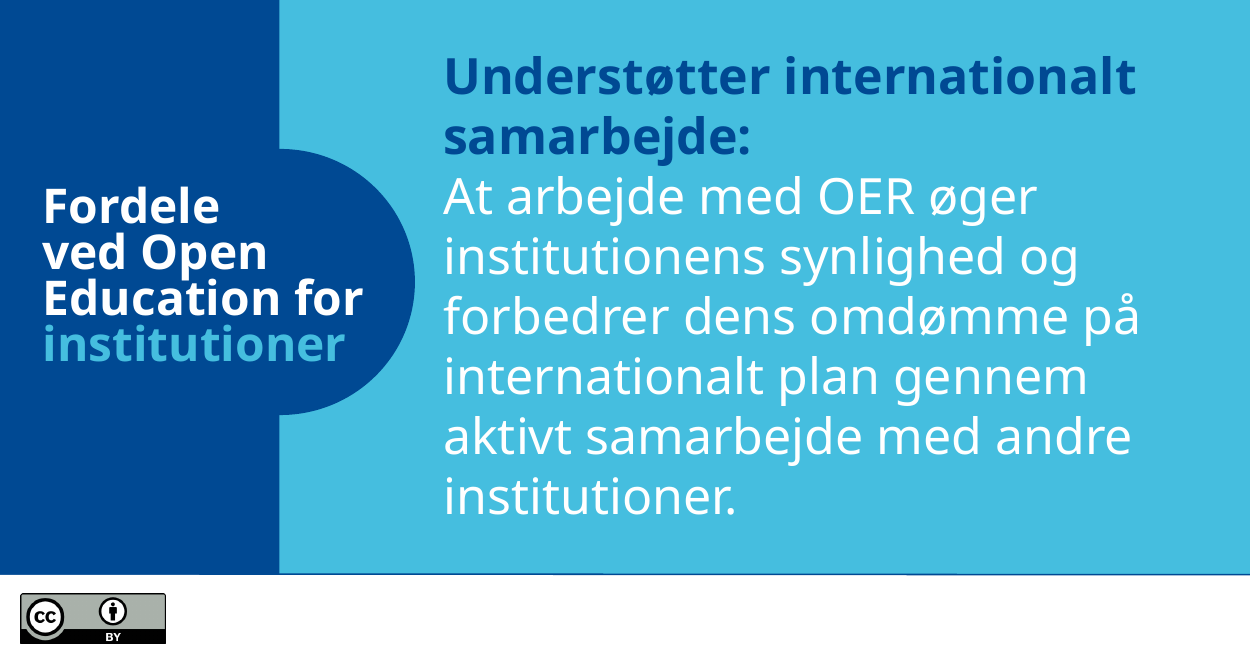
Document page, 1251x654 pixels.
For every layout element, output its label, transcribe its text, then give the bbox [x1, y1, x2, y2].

text_box [382, 194, 415, 370]
text_box [206, 148, 355, 171]
text_box Fordele ved Open Education for institutioner [27, 171, 382, 386]
text_box [0, 0, 280, 573]
text_box Understøtter internationalt samarbejde: At arbejde med OER øger institutionens synlighed og forbedrer dens omdømme på internationalt plan gennem aktivt samarbejde med andre institutioner. [428, 29, 1178, 540]
text_box [0, 582, 1250, 654]
picture [20, 592, 166, 645]
text_box [196, 386, 365, 416]
